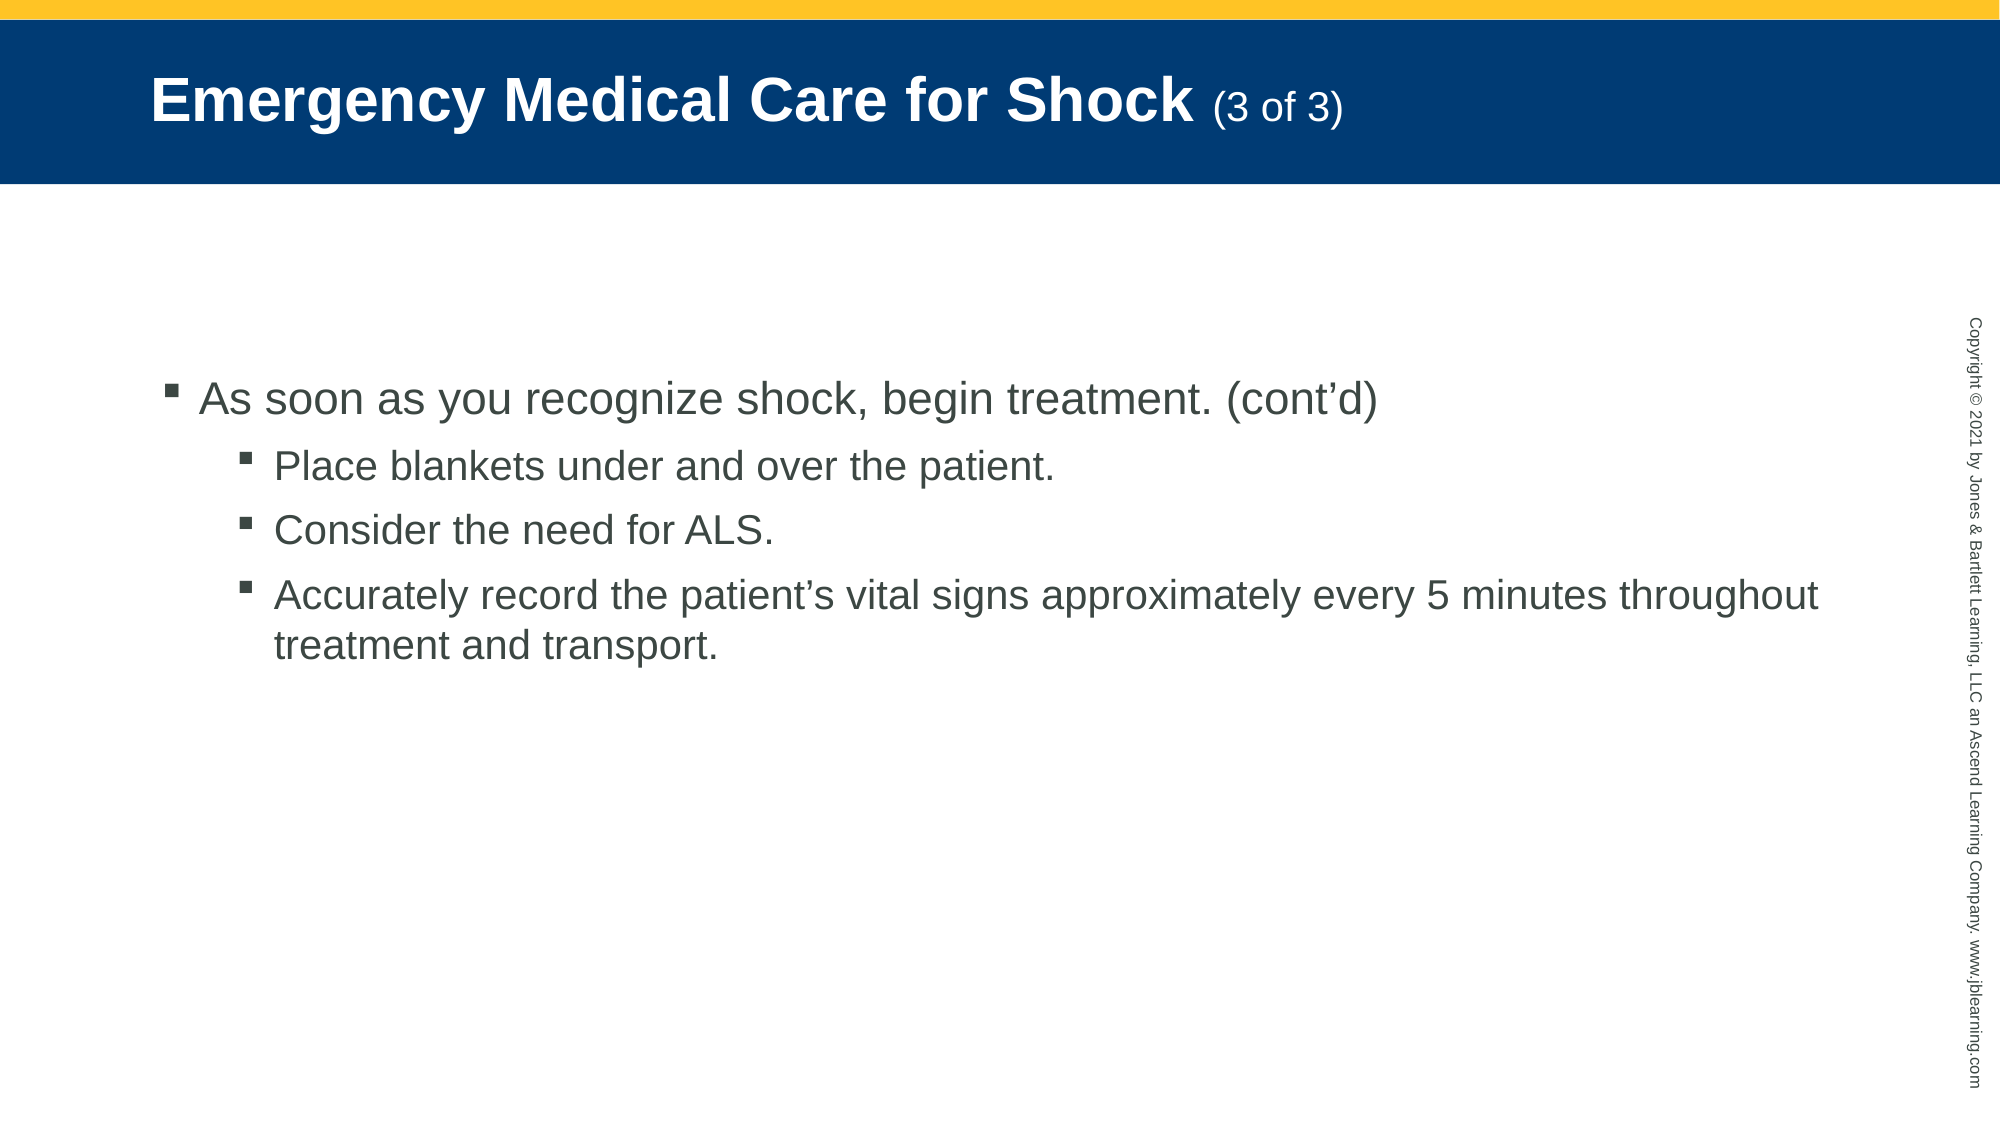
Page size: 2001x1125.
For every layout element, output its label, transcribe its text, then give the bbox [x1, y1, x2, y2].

title Emergency Medical Care for Shock (3 of 3) [0, 19, 2000, 185]
list As soon as you recognize shock, begin treatment. (cont’d) Place blankets under and over the patient. Consider the need for ALS. Accurately record the patient’s vital signs approximately every 5 minutes throughout treatment and transport. [146, 361, 1859, 1016]
